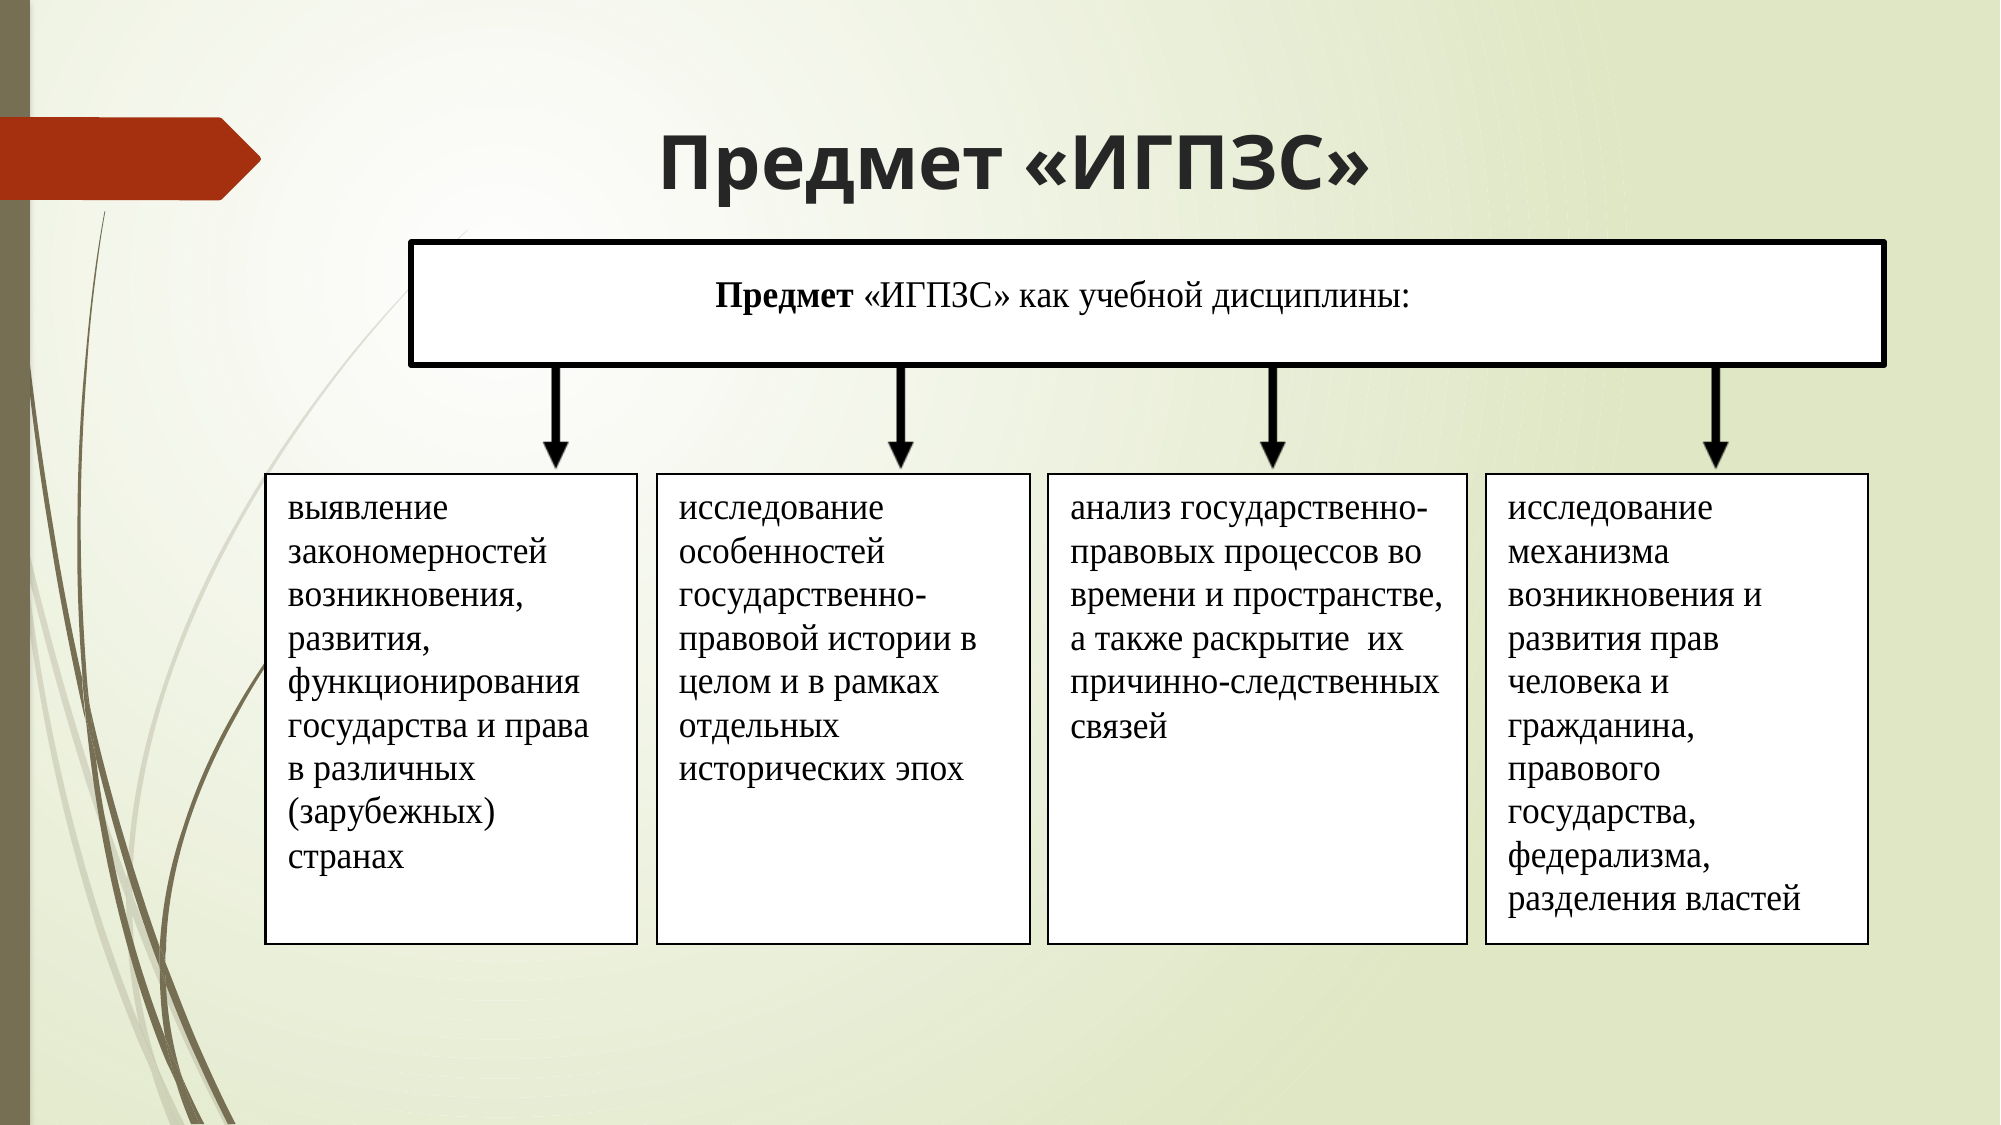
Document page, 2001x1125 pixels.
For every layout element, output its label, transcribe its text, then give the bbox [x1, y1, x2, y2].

title Предмет «ИГПЗС» [30, 107, 2000, 324]
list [263, 136, 1889, 1062]
